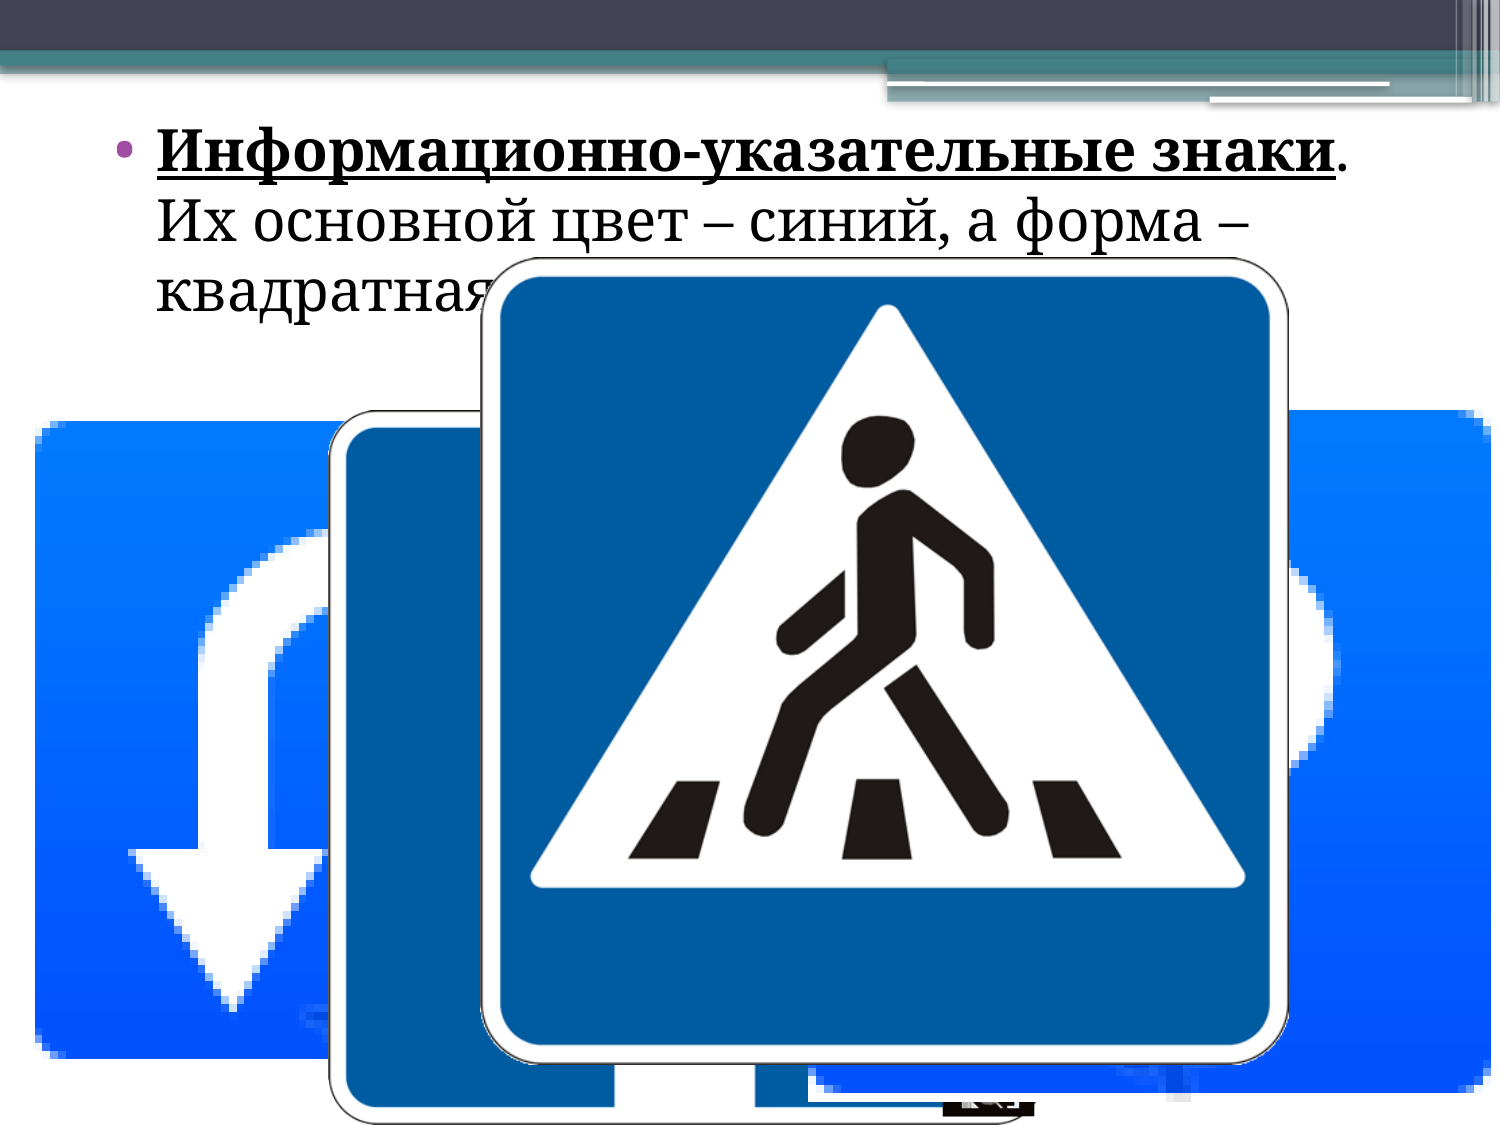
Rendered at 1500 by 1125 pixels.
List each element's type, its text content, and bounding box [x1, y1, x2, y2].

picture [34, 257, 1500, 1125]
list Информационно-указательные знаки. Их основной цвет – синий, а форма – квадратная [82, 105, 1432, 418]
